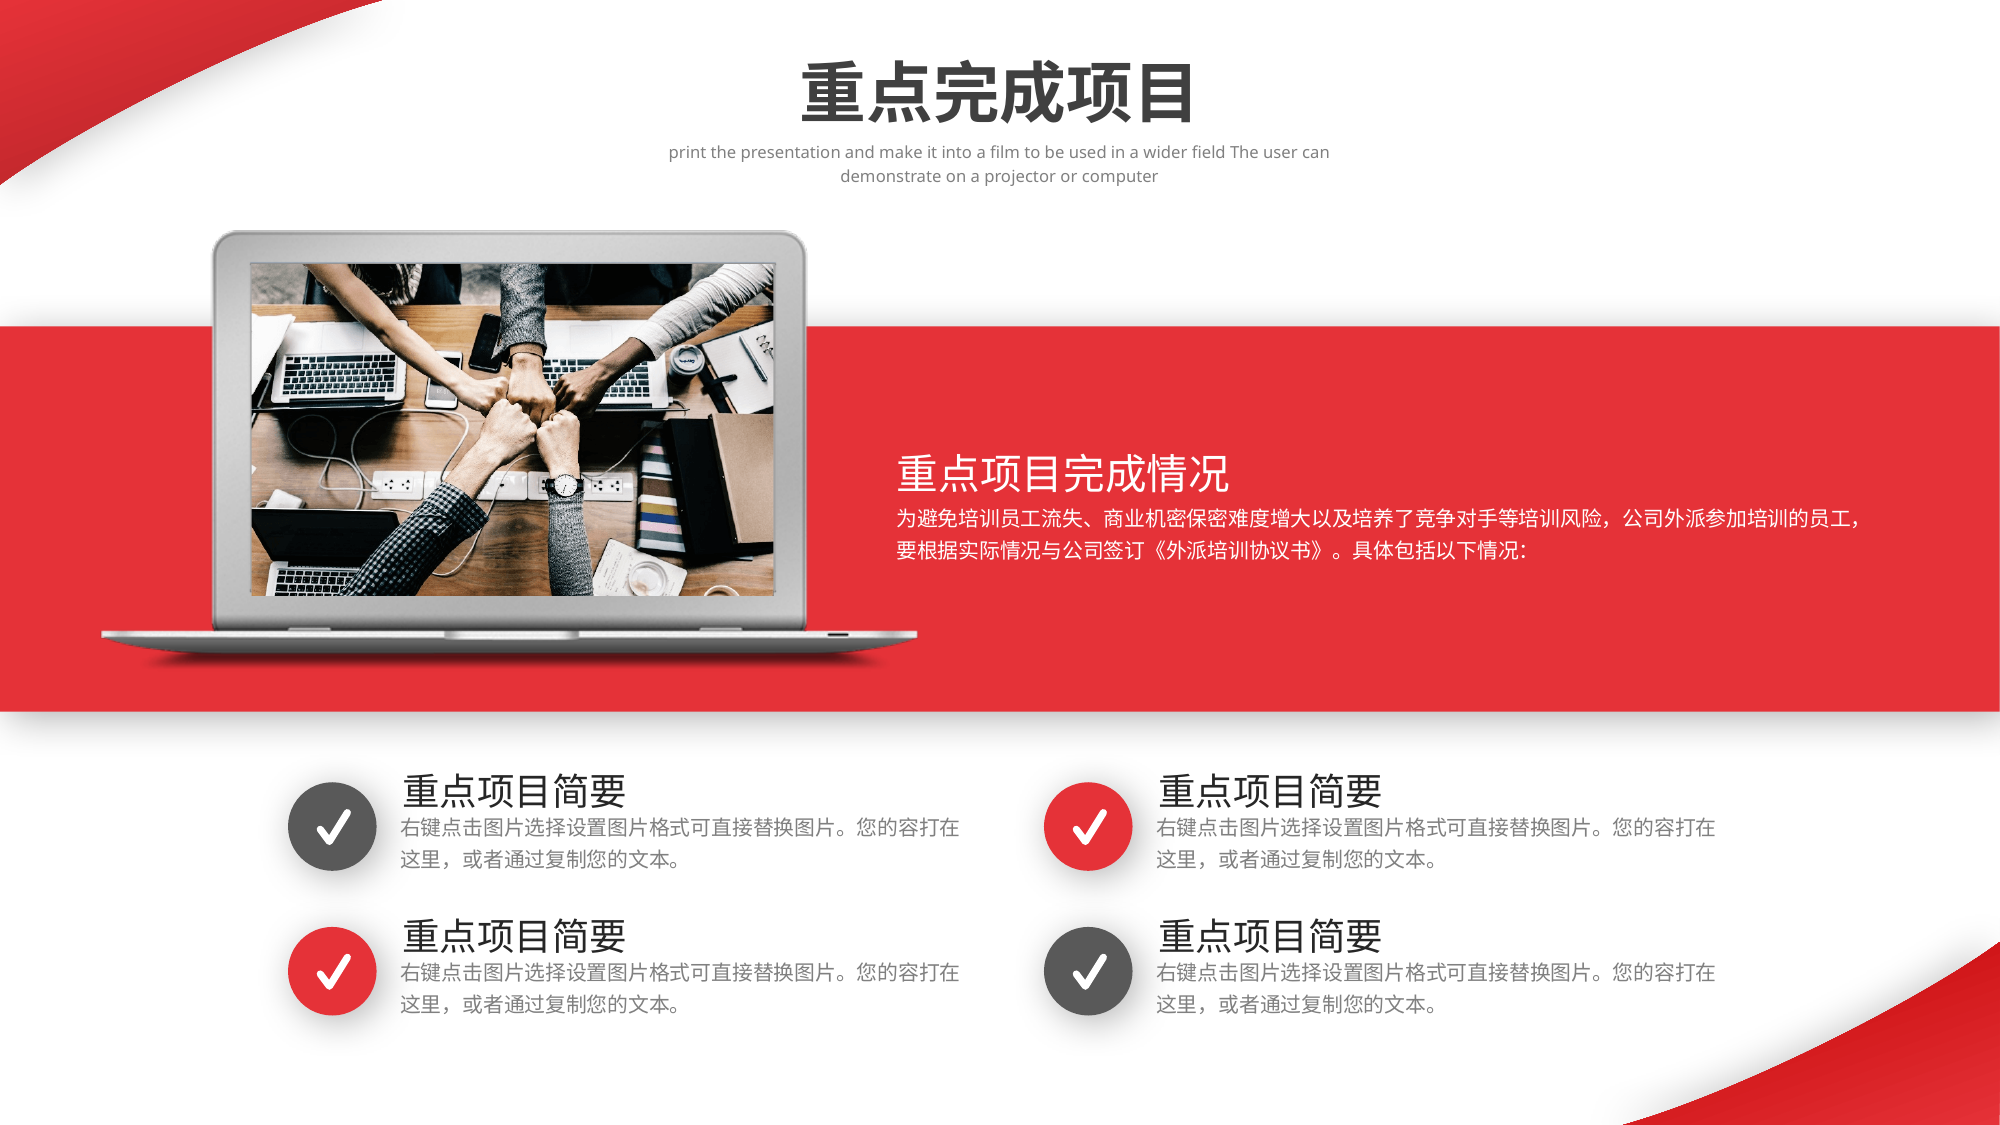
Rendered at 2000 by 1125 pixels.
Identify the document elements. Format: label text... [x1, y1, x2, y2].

text_box [0, 324, 2000, 714]
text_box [1043, 739, 1733, 878]
text_box 重点项目完成情况 为避免培训员工流失、商业机密保密难度增大以及培养了竞争对手等培训风险，公司外派参加培训的员工，要根据实际情况与公司签订《外派培训协议书》。具体包括以下情况： [952, 425, 1910, 569]
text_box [287, 884, 977, 1023]
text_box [287, 739, 977, 878]
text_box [1043, 884, 1733, 1023]
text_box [78, 219, 947, 706]
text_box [649, 43, 1351, 195]
